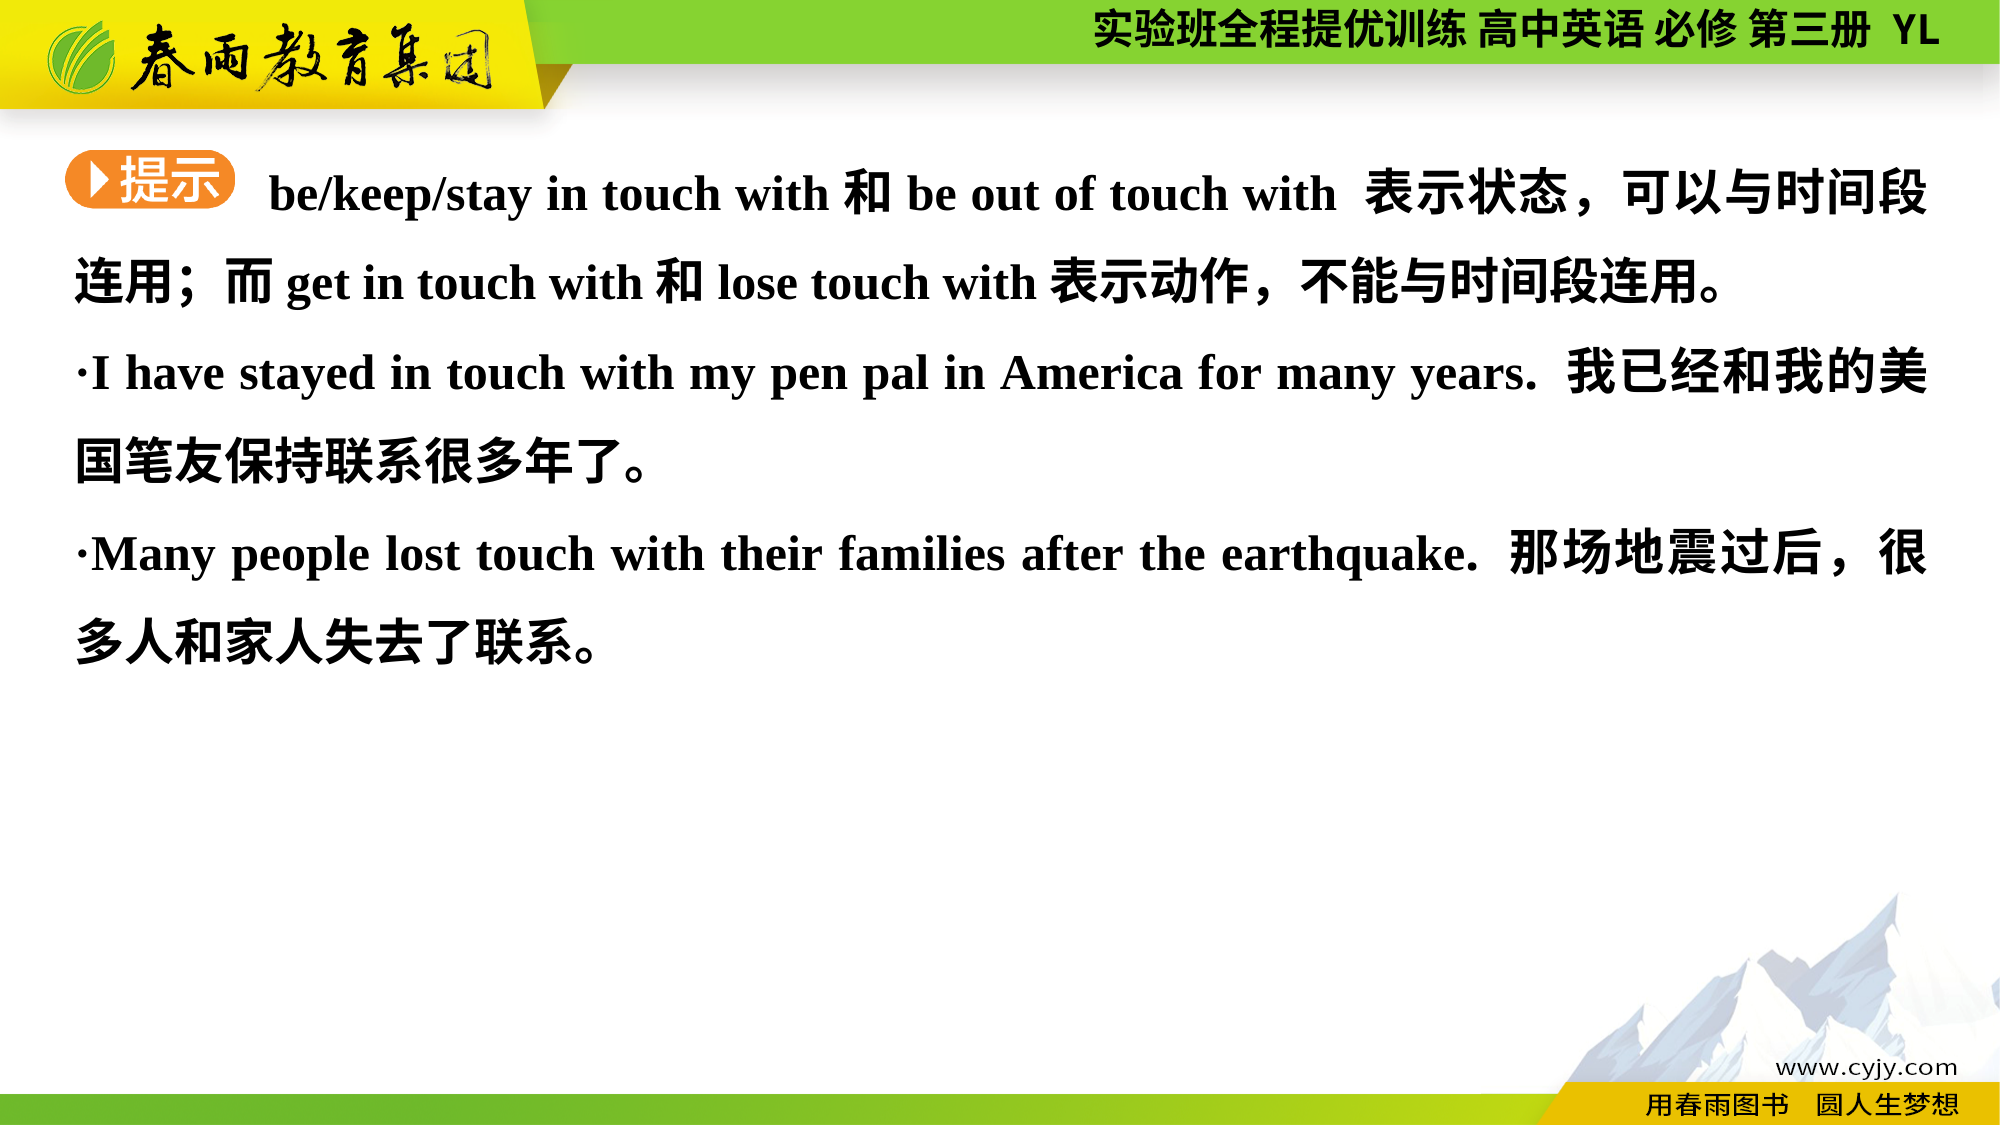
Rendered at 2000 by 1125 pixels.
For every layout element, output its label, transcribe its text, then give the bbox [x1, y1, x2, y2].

list be/keep/stay in touch with和be out of touch with 表示状态，可以与时间段连用；而get in touch with和lose touch with表示动作，不能与时间段连用。 ·I have stayed in touch with my pen pal in America for many years. 我已经和我的美国笔友保持联系很多年了。 ·Many people lost touch with their families after the earthquake. 那场地震过后，很多人和家人失去了联系。 [59, 122, 1944, 683]
picture [0, 0, 2000, 1125]
